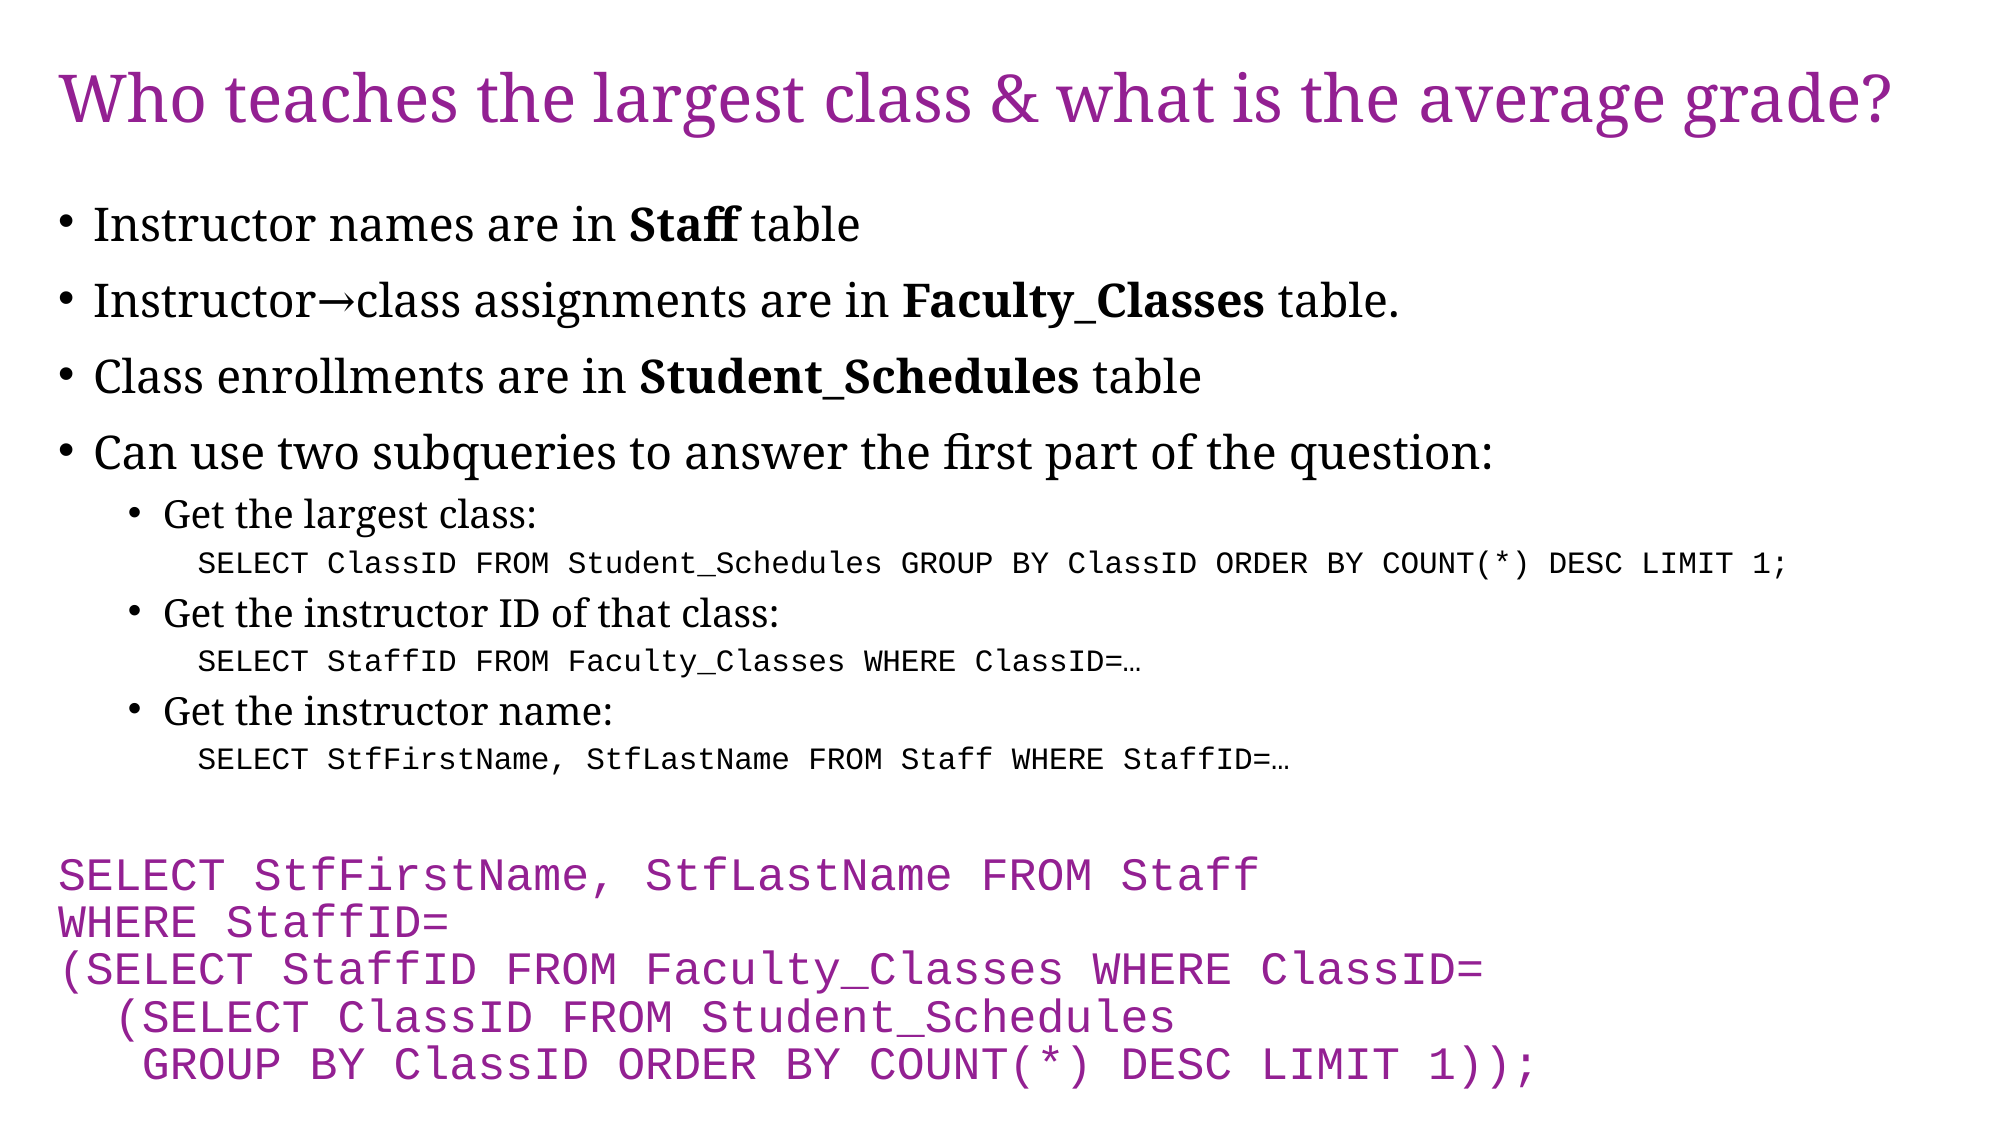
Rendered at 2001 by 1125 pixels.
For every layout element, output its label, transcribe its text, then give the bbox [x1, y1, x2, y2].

title Who teaches the largest class & what is the average grade? [43, 25, 1953, 171]
list Instructor names are in Staff table Instructor→class assignments are in Faculty_Classes table. Class enrollments are in Student_Schedules table Can use two subqueries to answer the first part of the question: Get the largest class: SELECT ClassID FROM Student_Schedules GROUP BY ClassID ORDER BY COUNT(*) DESC LIMIT 1; Get the instructor ID of that class: SELECT StaffID FROM Faculty_Classes WHERE ClassID=… Get the instructor name: SELECT StfFirstName, StfLastName FROM Staff WHERE StaffID=… SELECT StfFirstName, StfLastName FROM Staff WHERE StaffID= (SELECT StaffID FROM Faculty_Classes WHERE ClassID= (SELECT ClassID FROM Student_Schedules GROUP BY ClassID ORDER BY COUNT(*) DESC LIMIT 1)); [43, 188, 1953, 1106]
